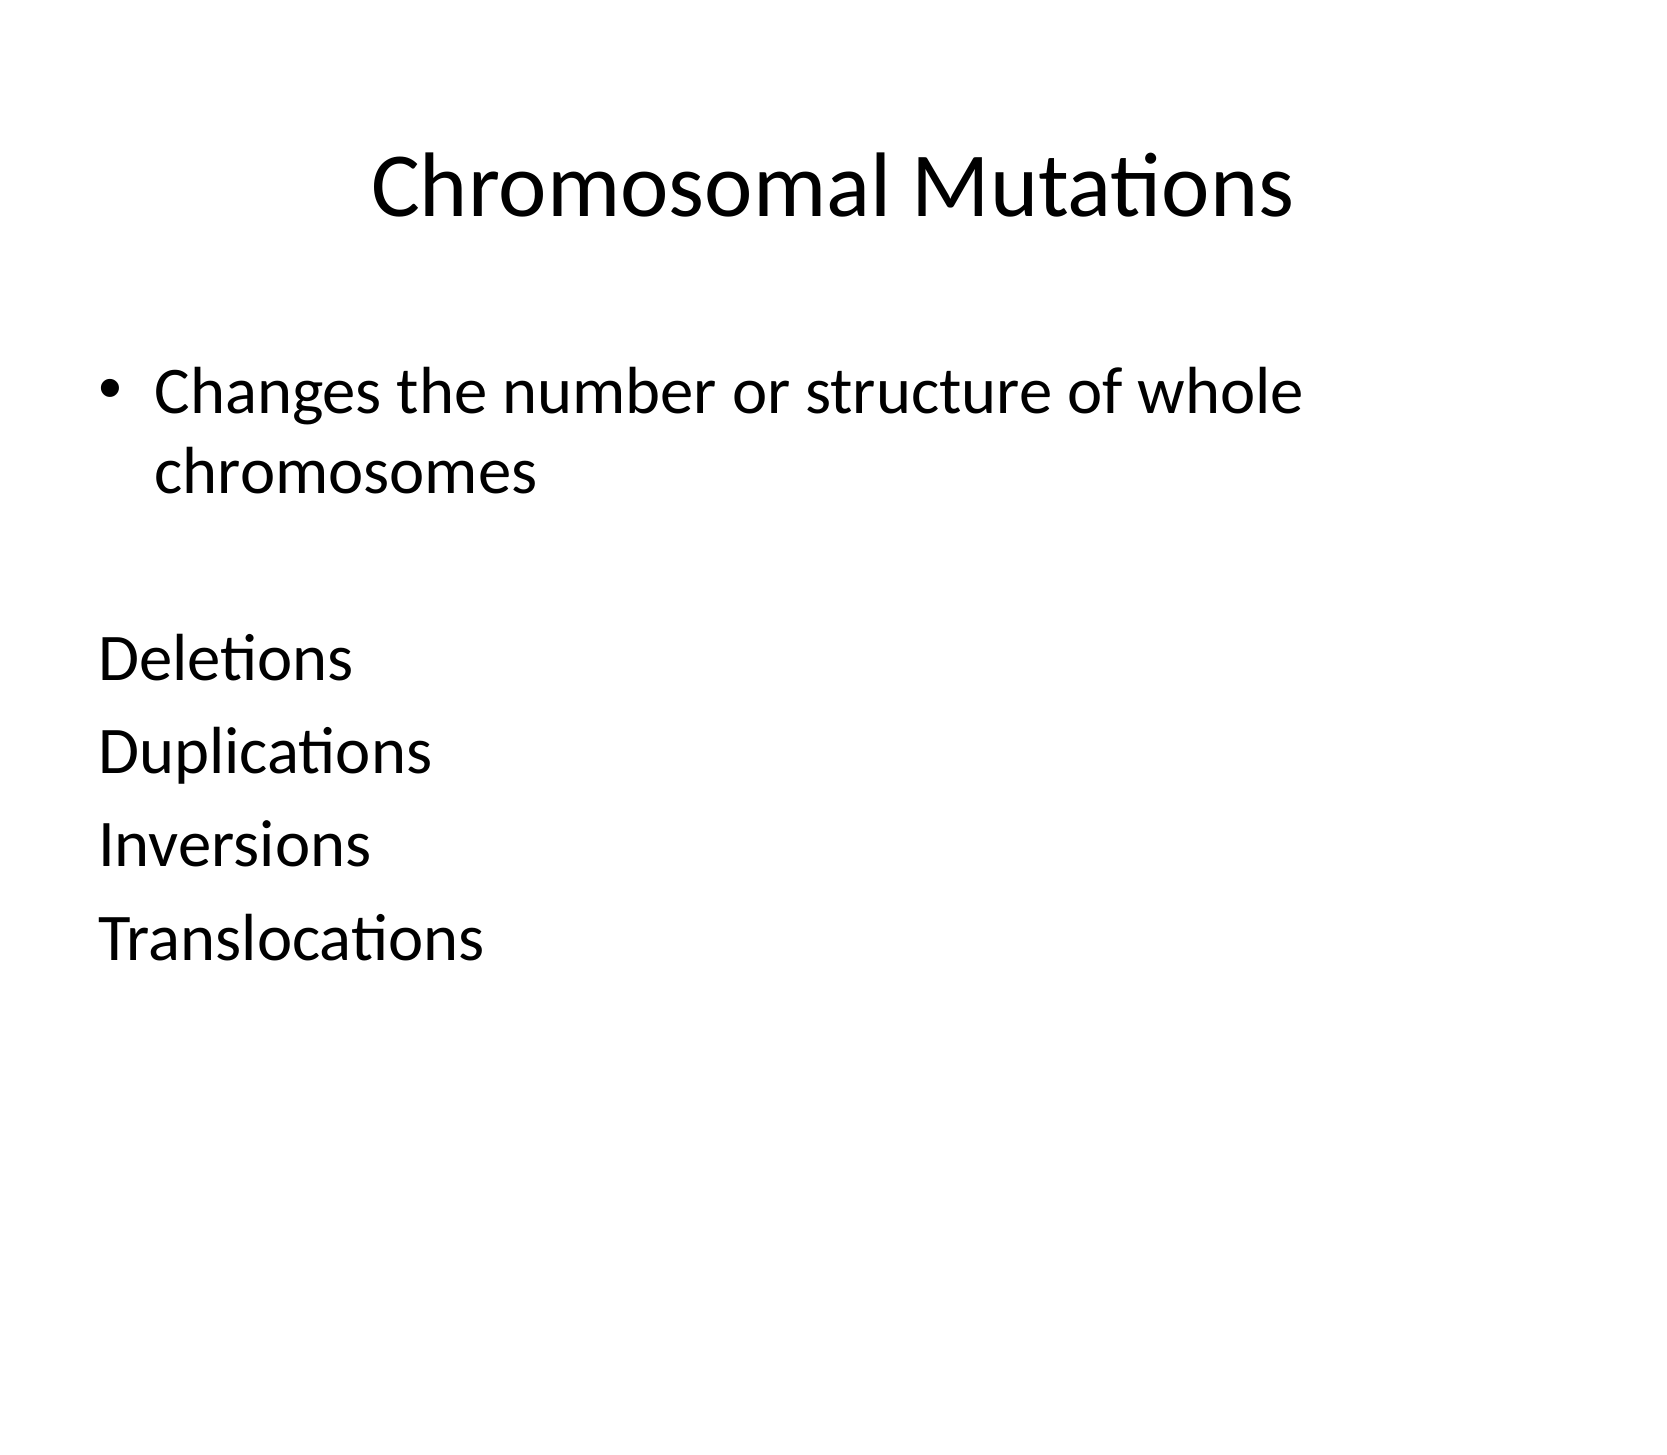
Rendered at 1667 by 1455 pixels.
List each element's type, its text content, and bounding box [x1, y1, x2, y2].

list Changes the number or structure of whole chromosomes Deletions Duplications Inversions Translocations [83, 339, 1584, 1299]
title Chromosomal Mutations [83, 58, 1584, 301]
